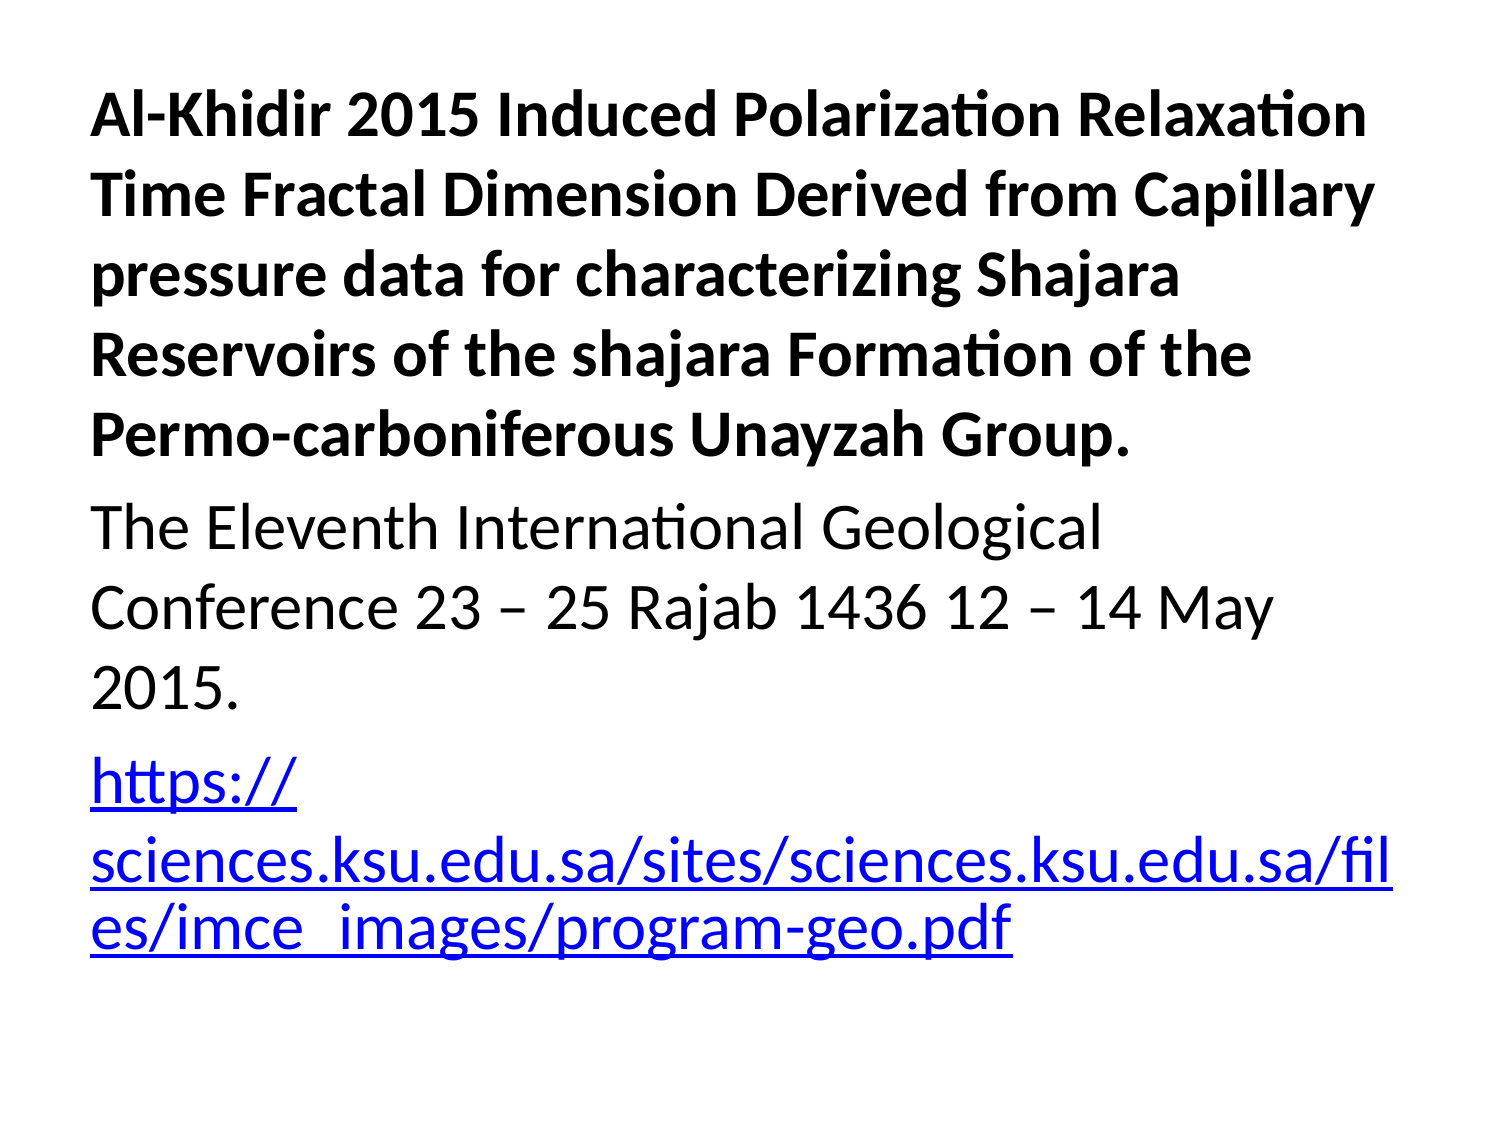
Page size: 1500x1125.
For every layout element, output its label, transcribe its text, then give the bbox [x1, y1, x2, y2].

list Al-Khidir 2015 Induced Polarization Relaxation Time Fractal Dimension Derived from Capillary pressure data for characterizing Shajara Reservoirs of the shajara Formation of the Permo-carboniferous Unayzah Group. The Eleventh International Geological Conference 23 – 25 Rajab 1436 12 – 14 May 2015. https://sciences.ksu.edu.sa/sites/sciences.ksu.edu.sa/files/imce_images/program-geo.pdf [75, 62, 1425, 1113]
